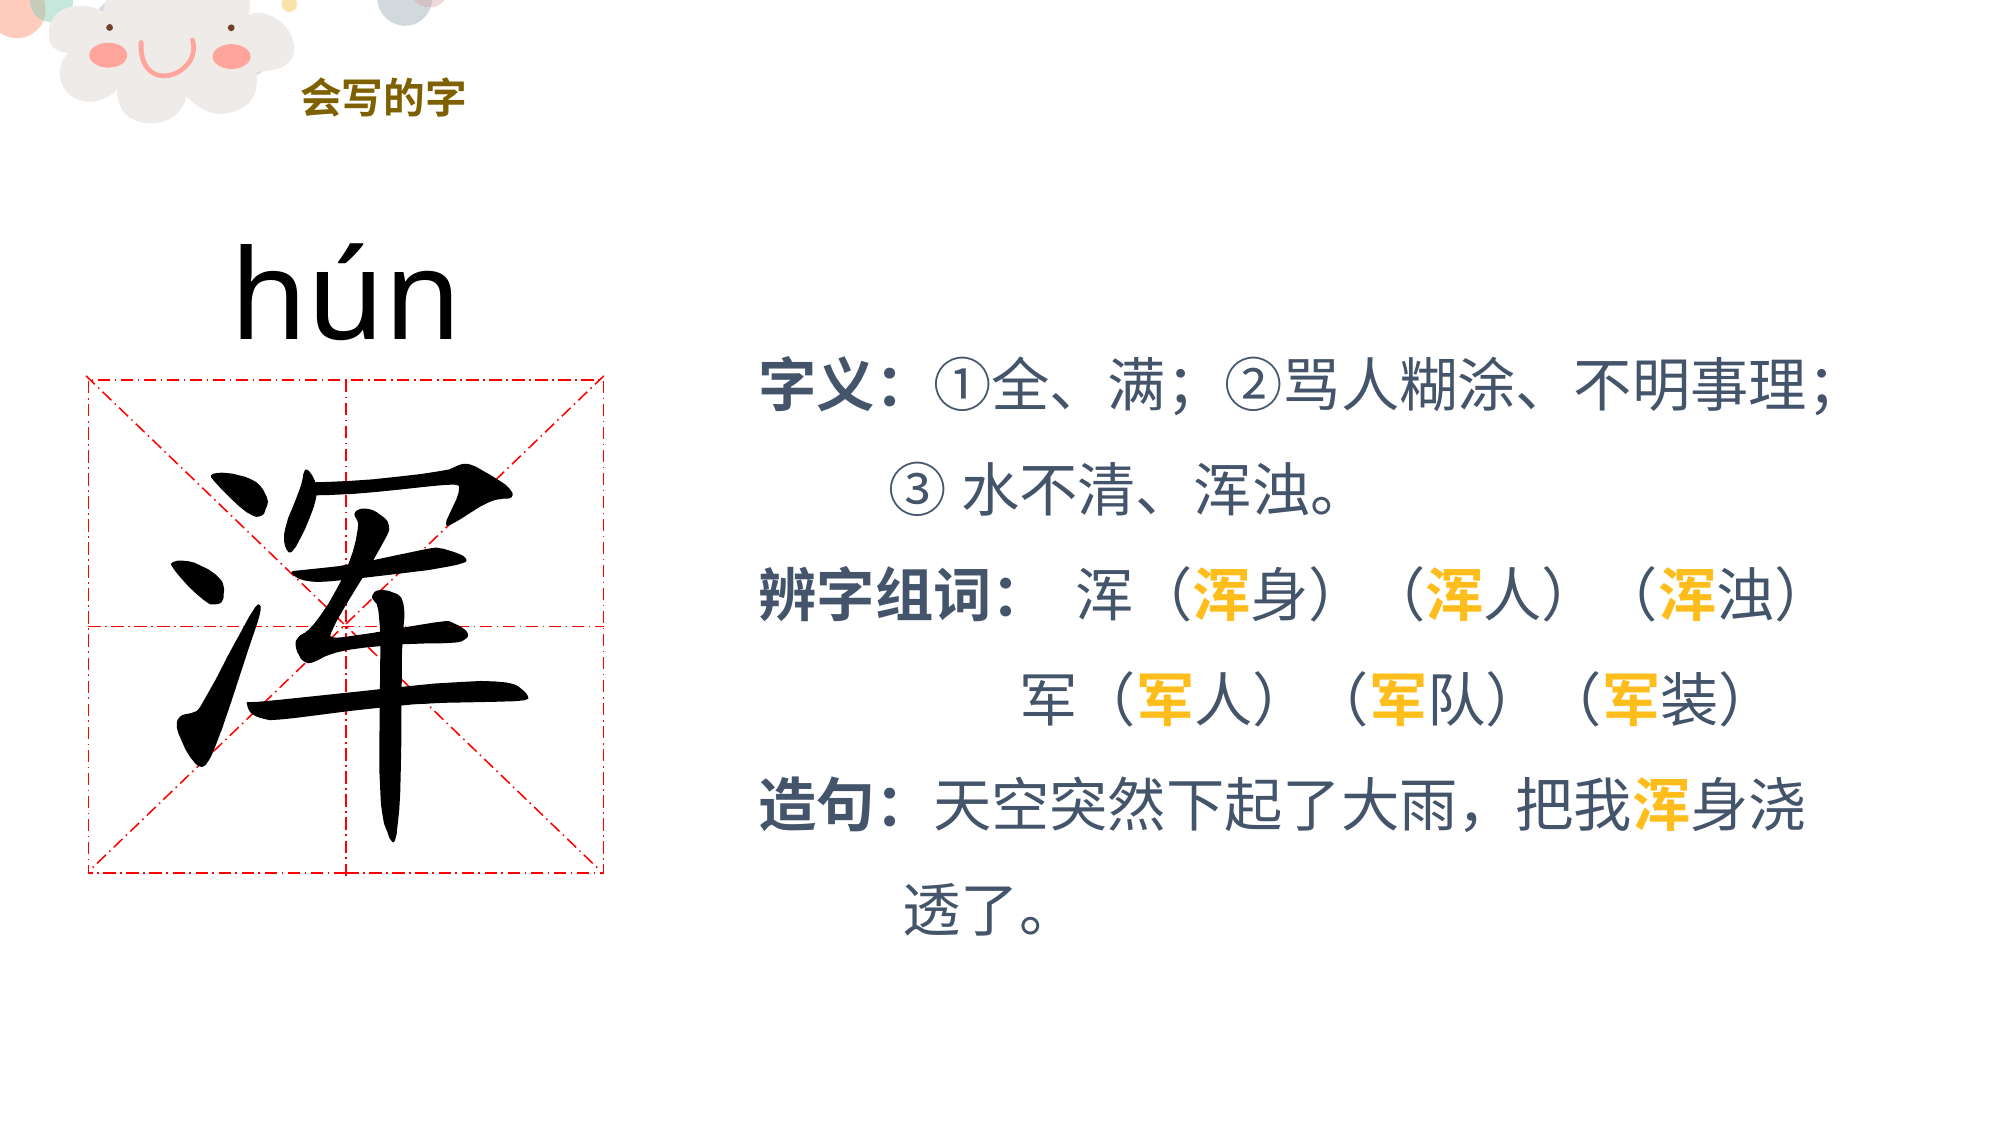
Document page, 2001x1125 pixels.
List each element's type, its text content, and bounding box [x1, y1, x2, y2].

picture [0, 0, 455, 131]
text_box 字义：①全、满；②骂人糊涂、不明事理； ③水不清、浑浊。 辨字组词： 浑（浑身）（浑人）（浑浊） 军（军人）（军队）（军装） 造句：天空突然下起了大雨，把我浑身浇 透了。 [743, 305, 1849, 950]
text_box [85, 331, 604, 880]
text_box hún [215, 207, 477, 331]
text_box 会写的字 [455, 64, 674, 130]
